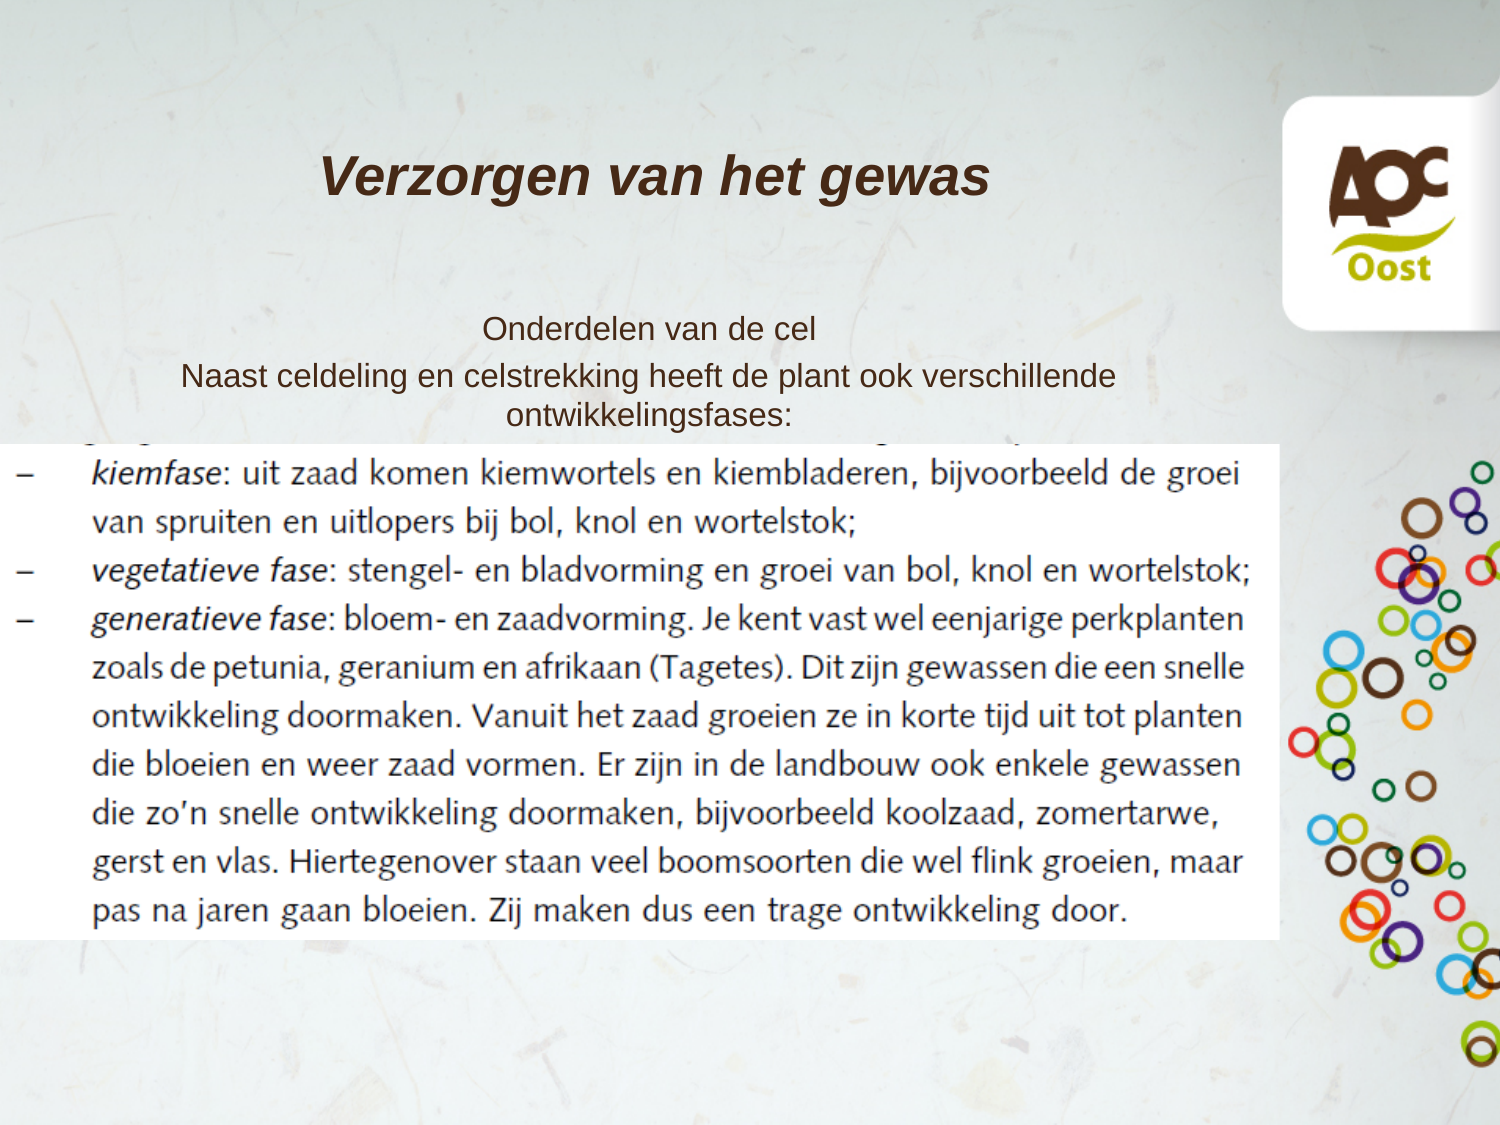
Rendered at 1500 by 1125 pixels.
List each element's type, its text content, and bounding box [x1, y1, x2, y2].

subtitle Onderdelen van de cel Naast celdeling en celstrekking heeft de plant ook verschillende ontwikkelingsfases: [64, 253, 1235, 442]
title Verzorgen van het gewas [112, 101, 1199, 244]
picture [0, 0, 1500, 1125]
